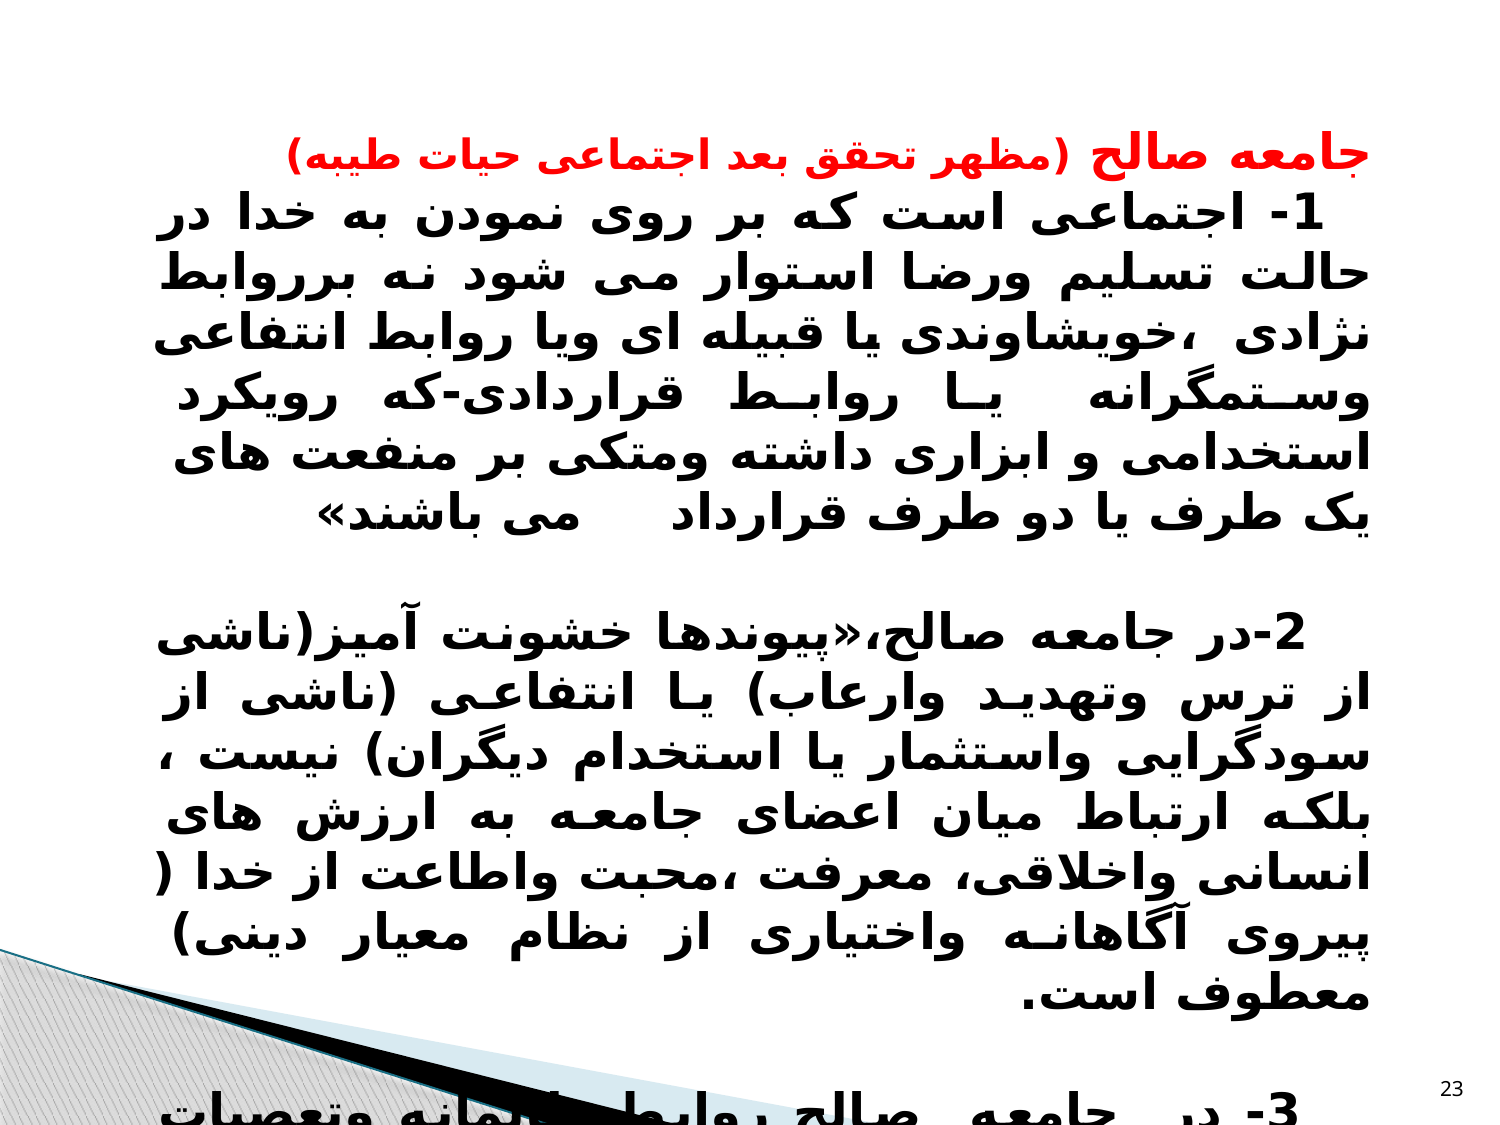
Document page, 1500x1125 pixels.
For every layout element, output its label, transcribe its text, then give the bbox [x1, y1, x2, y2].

slide_number 23 [1418, 1051, 1479, 1112]
text_box جامعه صالح (مظهر تحقق بعد اجتماعی حیات طیبه) 1- اجتماعی است که بر روی نمودن به خدا در حالت تسلیم ورضا استوار می شود نه برروابط نژادی ،خویشاوندی یا قبیله ای ویا روابط انتفاعی وستمگرانه یا روابط قراردادی-که رویکرد استخدامی و ابزاری داشته ومتکی بر منفعت های یک طرف یا دو طرف قرارداد می باشند» 2-در جامعه صالح،«پیوندها خشونت آمیز(ناشی از ترس وتهدید وارعاب) یا انتفاعی (ناشی از سودگرایی واستثمار یا استخدام دیگران) نیست ، بلکه ارتباط میان اعضای جامعه به ارزش های انسانی واخلاقی، معرفت ،محبت واطاعت از خدا ( پیروی آگاهانه واختیاری از نظام معیار دینی) معطوف است. 3- در جامعه صالح روابط ظالمانه وتعصبات نژادپرستانه طرد می شود وبرتوحید به عنوان اساس تکوین وگسترش روابط اجتماعی تاکید می گردد. [137, 112, 1388, 1125]
